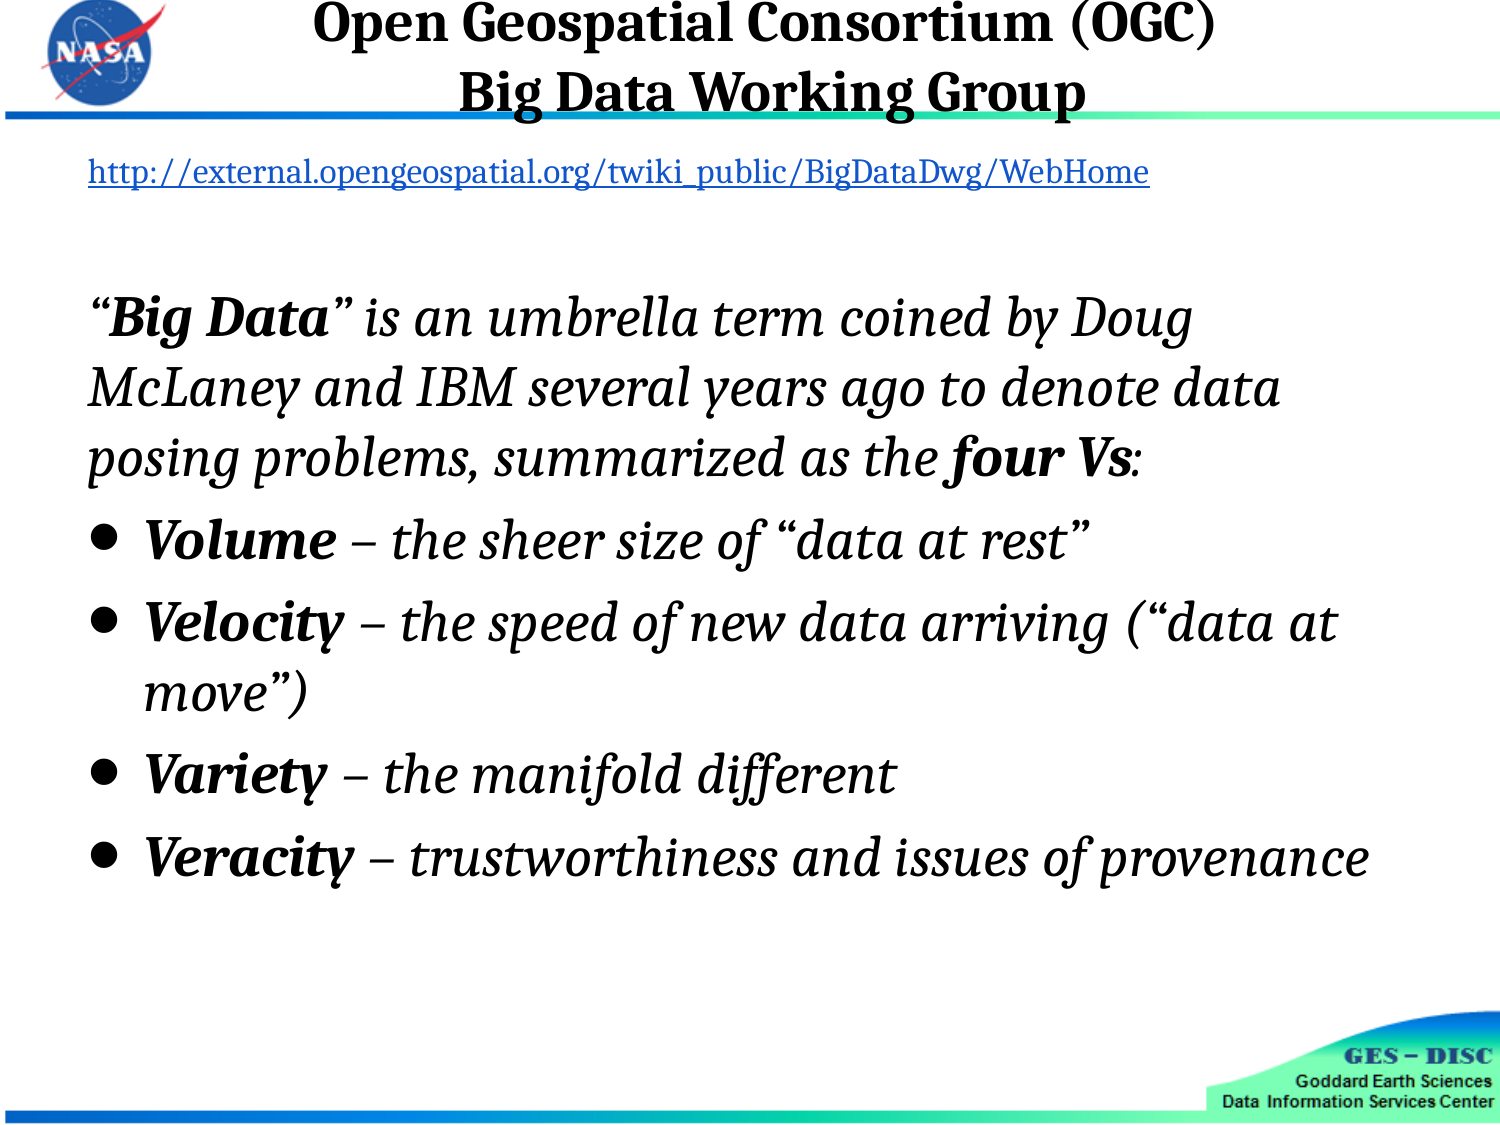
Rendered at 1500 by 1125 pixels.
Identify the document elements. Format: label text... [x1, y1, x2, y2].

list http://external.opengeospatial.org/twiki_public/BigDataDwg/WebHome “Big Data” is an umbrella term coined by Doug McLaney and IBM several years ago to denote data posing problems, summarized as the four Vs: Volume – the sheer size of “data at rest” Velocity – the speed of new data arriving (“data at move”) Variety – the manifold different Veracity – trustworthiness and issues of provenance [72, 133, 1433, 990]
text_box [4, 0, 1500, 1125]
text_box Open Geospatial Consortium (OGC) Big Data Working Group [298, 0, 1248, 131]
